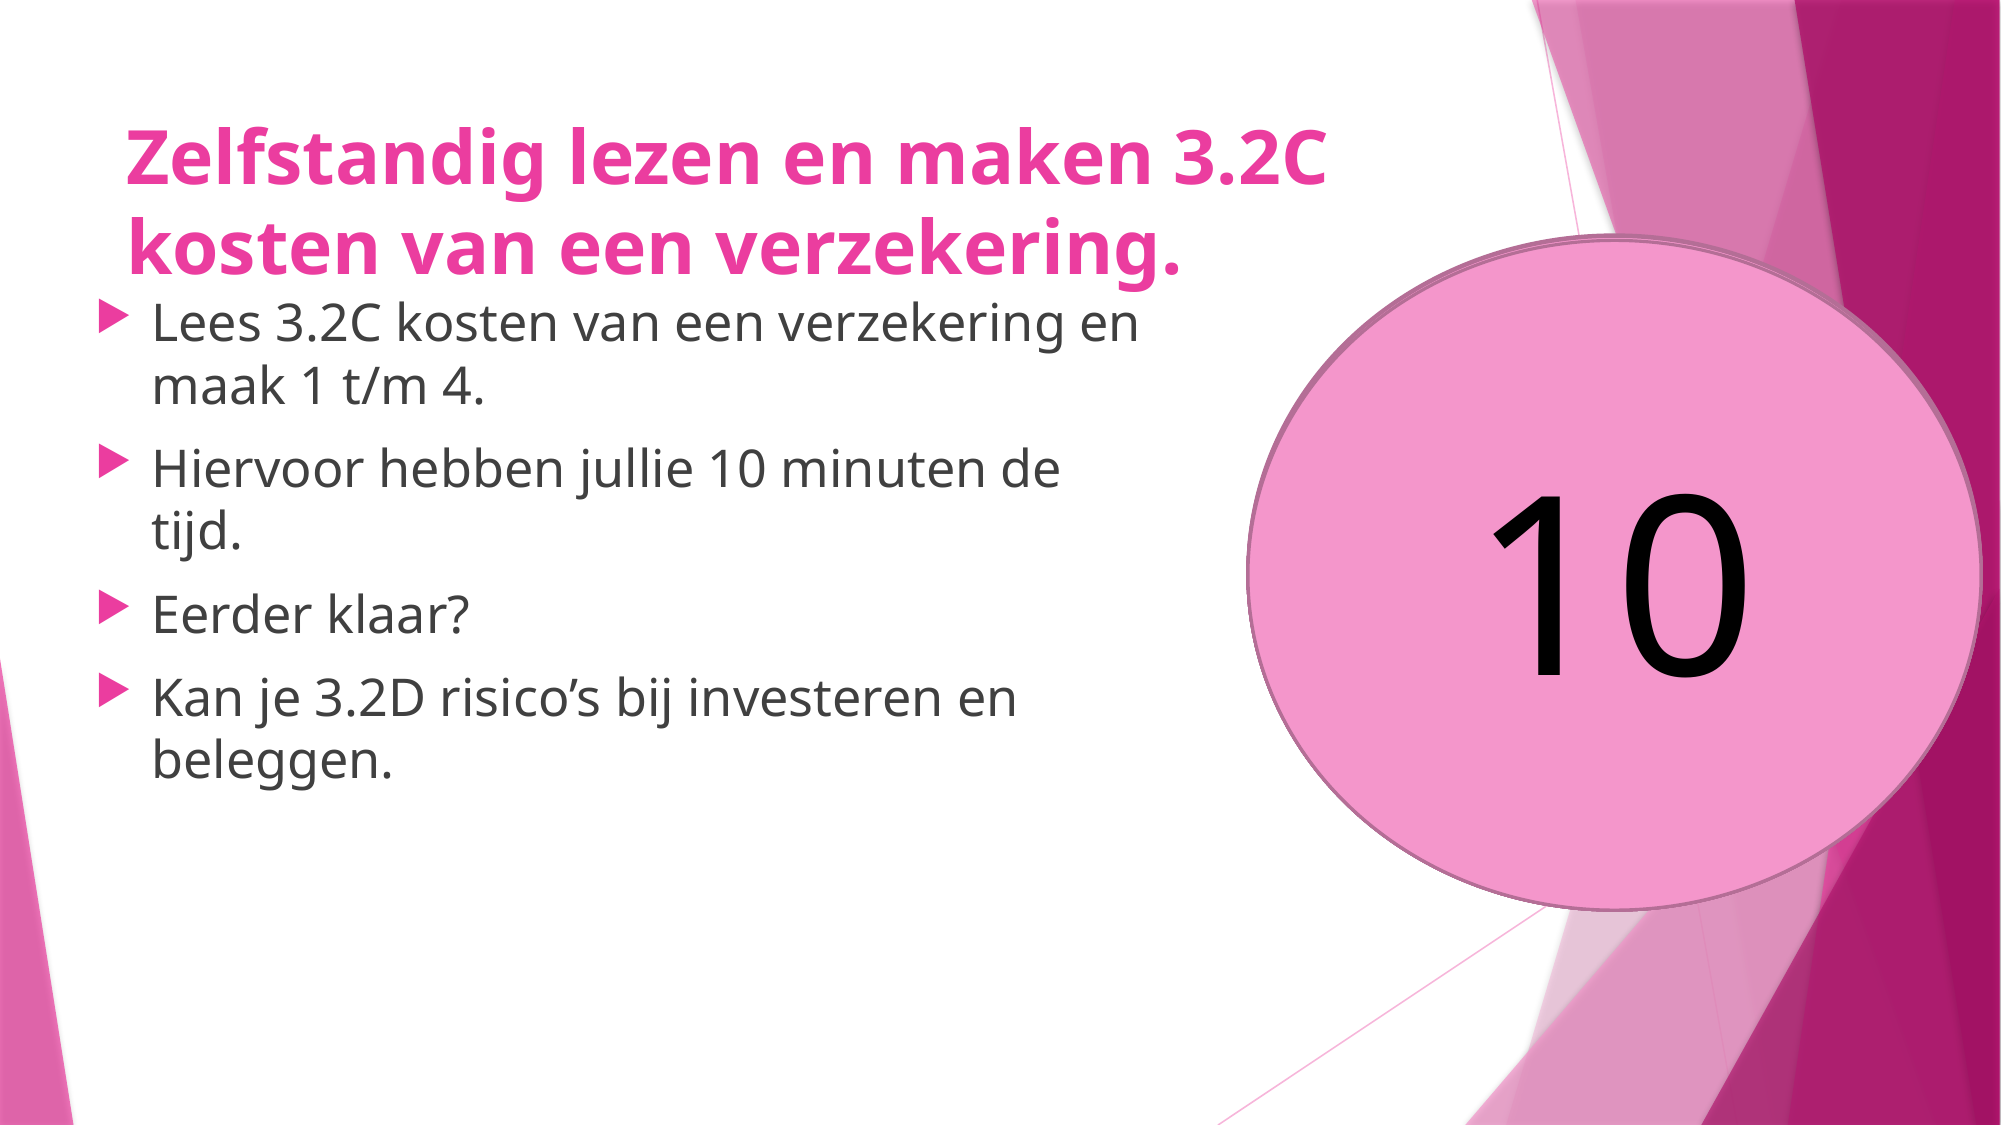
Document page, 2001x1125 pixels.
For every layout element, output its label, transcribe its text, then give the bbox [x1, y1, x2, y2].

text_box 9 [1254, 234, 1975, 502]
title Zelfstandig lezen en maken 3.2C kosten van een verzekering. [111, 101, 1522, 319]
text_box 10 [1246, 238, 1983, 912]
list Lees 3.2C kosten van een verzekering en maak 1 t/m 4. Hiervoor hebben jullie 10 minuten de tijd. Eerder klaar? Kan je 3.2D risico’s bij investeren en beleggen. [80, 282, 1175, 1125]
